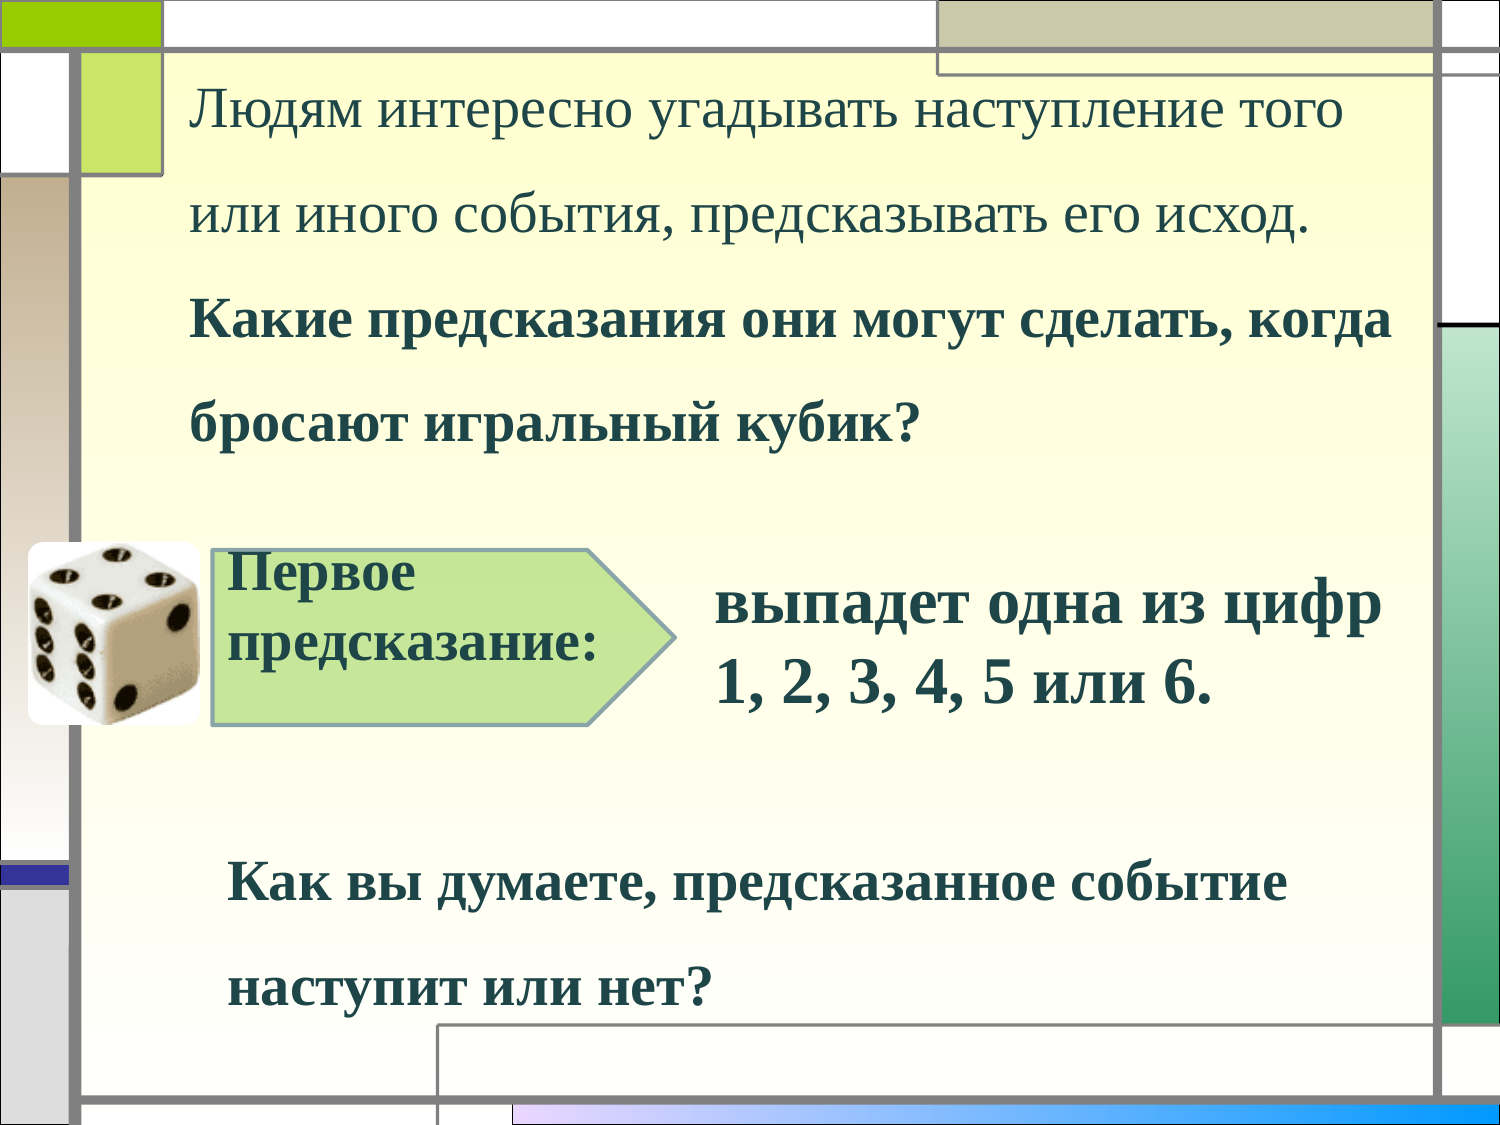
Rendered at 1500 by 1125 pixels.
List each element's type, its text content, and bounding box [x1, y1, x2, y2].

title Людям интересно угадывать наступление того или иного события, предсказывать его исход. Какие предсказания они могут сделать, когда бросают игральный кубик? [174, 74, 1426, 413]
list Как вы думаете, предсказанное событие наступит или нет? [212, 799, 1401, 1013]
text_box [27, 541, 1413, 726]
